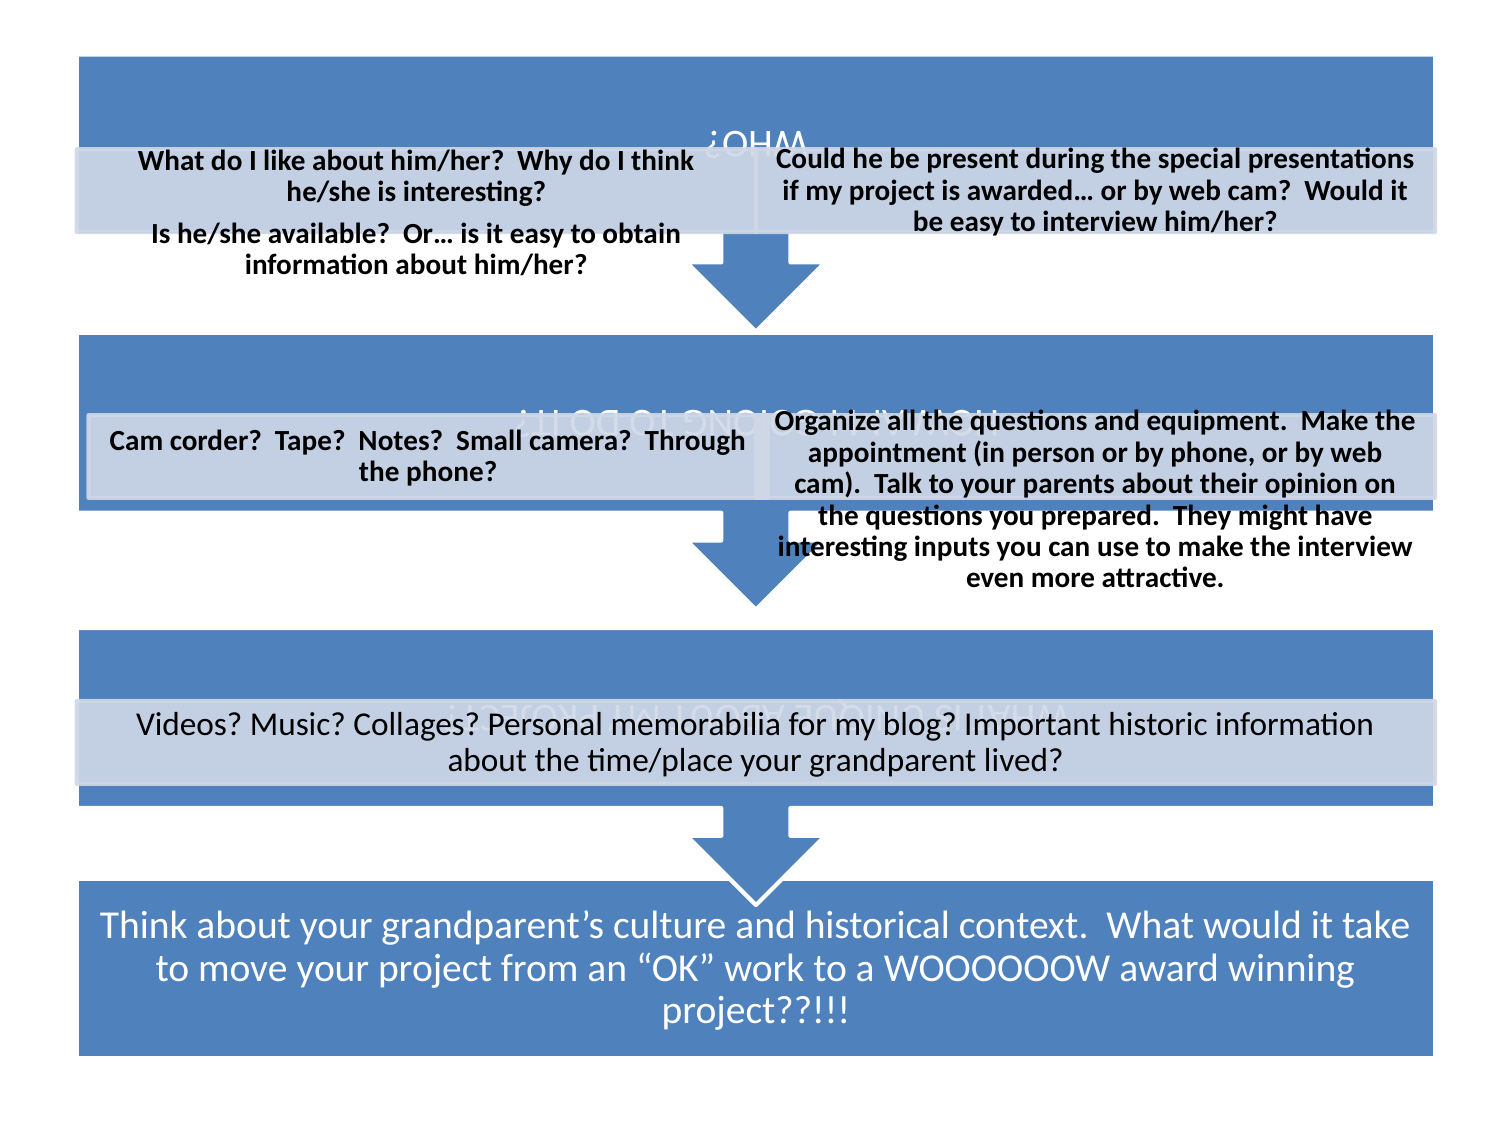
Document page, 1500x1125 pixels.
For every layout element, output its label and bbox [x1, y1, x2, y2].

text_box [76, 54, 1436, 1059]
